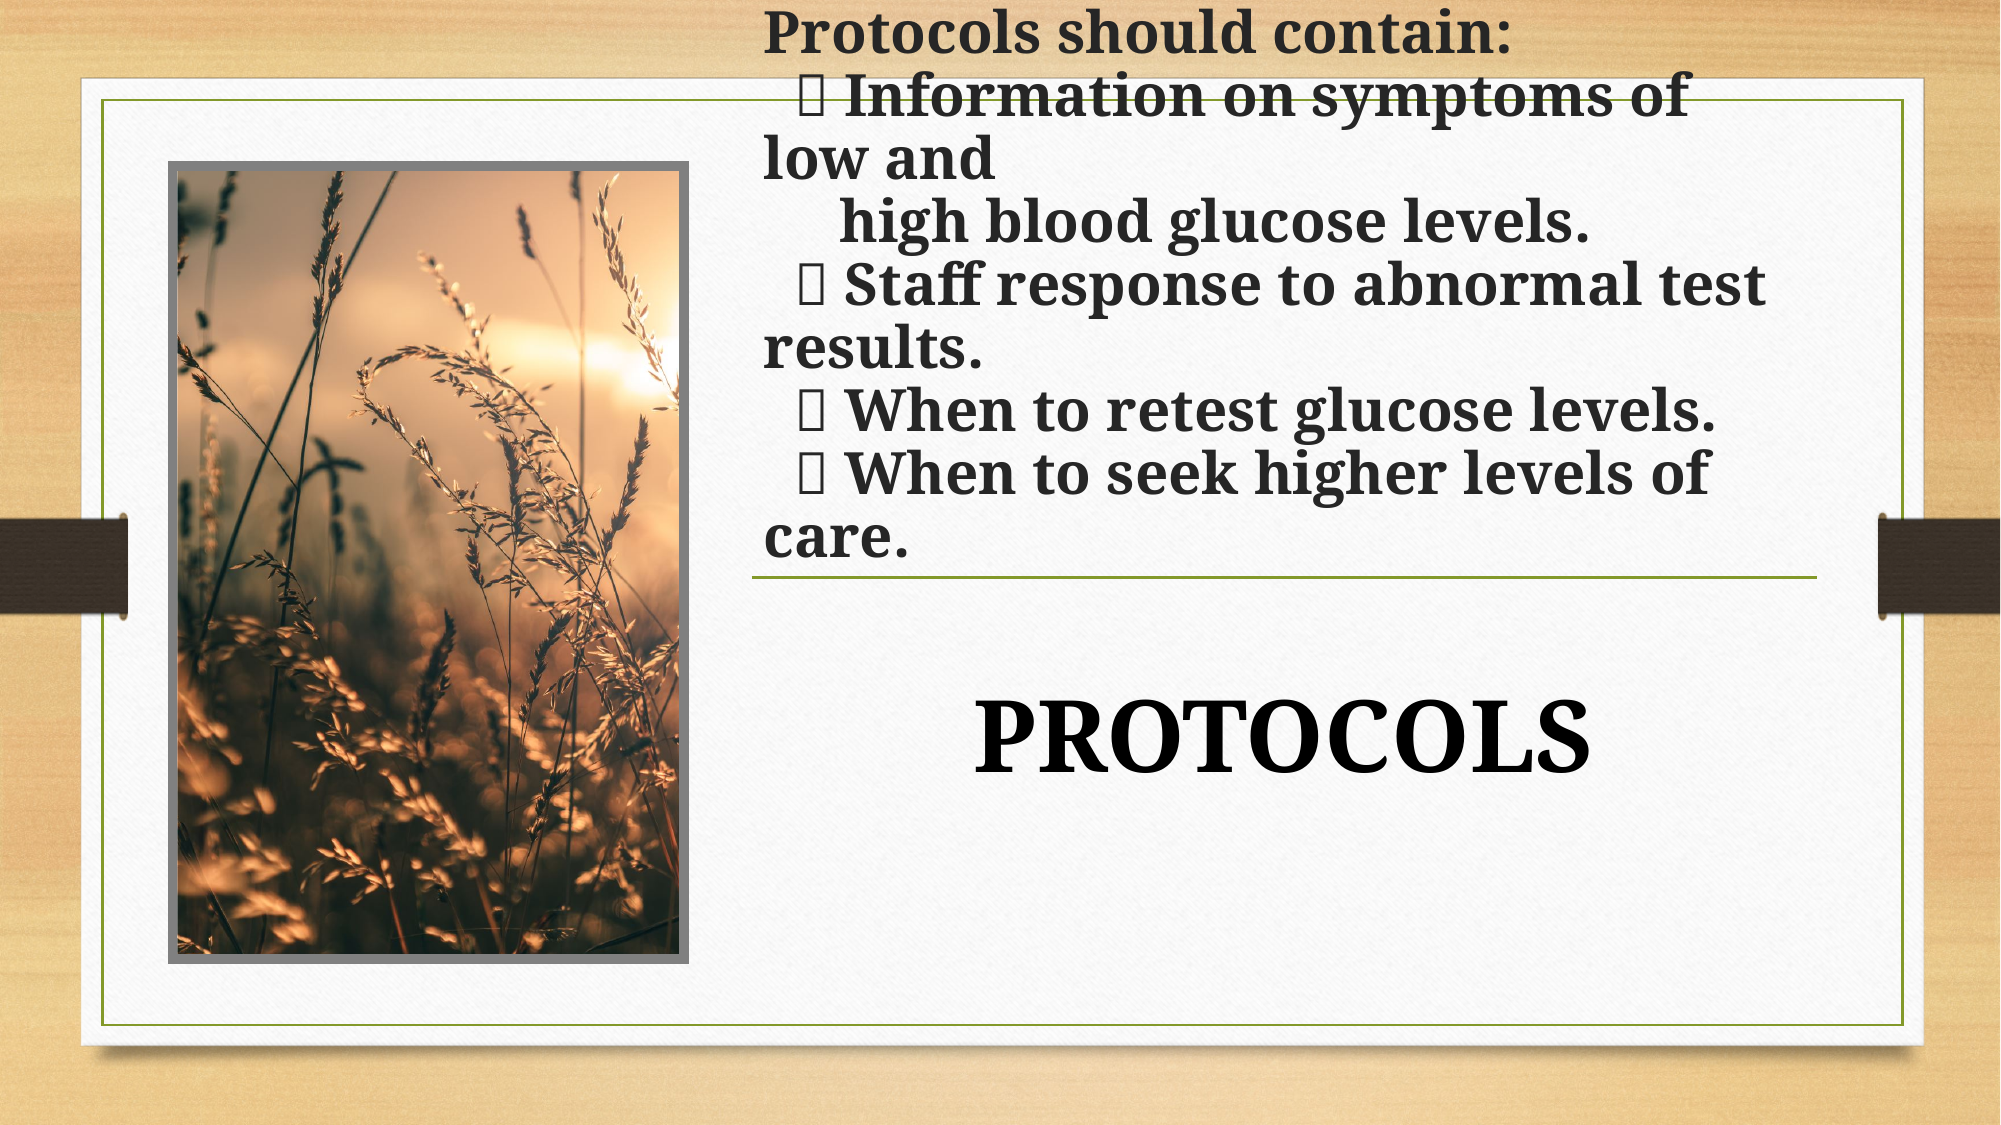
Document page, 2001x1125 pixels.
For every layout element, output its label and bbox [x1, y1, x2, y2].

text_box [0, 0, 2000, 1125]
picture [177, 170, 680, 955]
